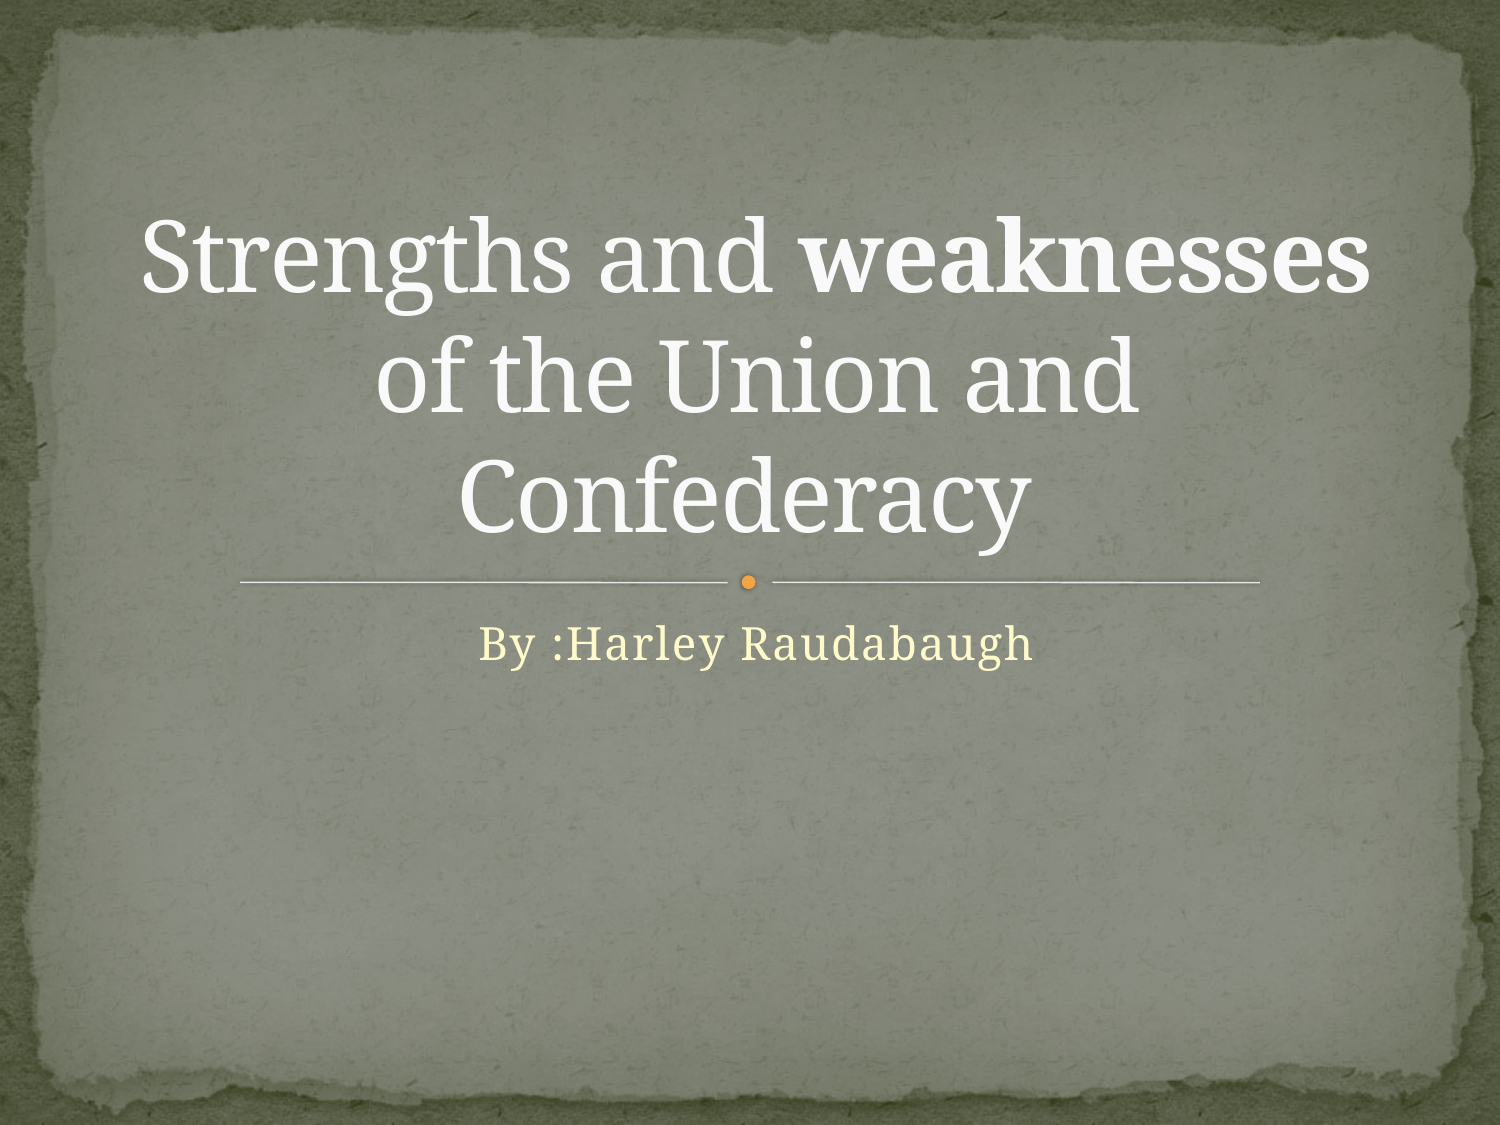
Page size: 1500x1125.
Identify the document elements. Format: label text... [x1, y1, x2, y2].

subtitle By :Harley Raudabaugh [75, 606, 1438, 795]
title Strengths and weaknesses of the Union and Confederacy [74, 235, 1438, 561]
